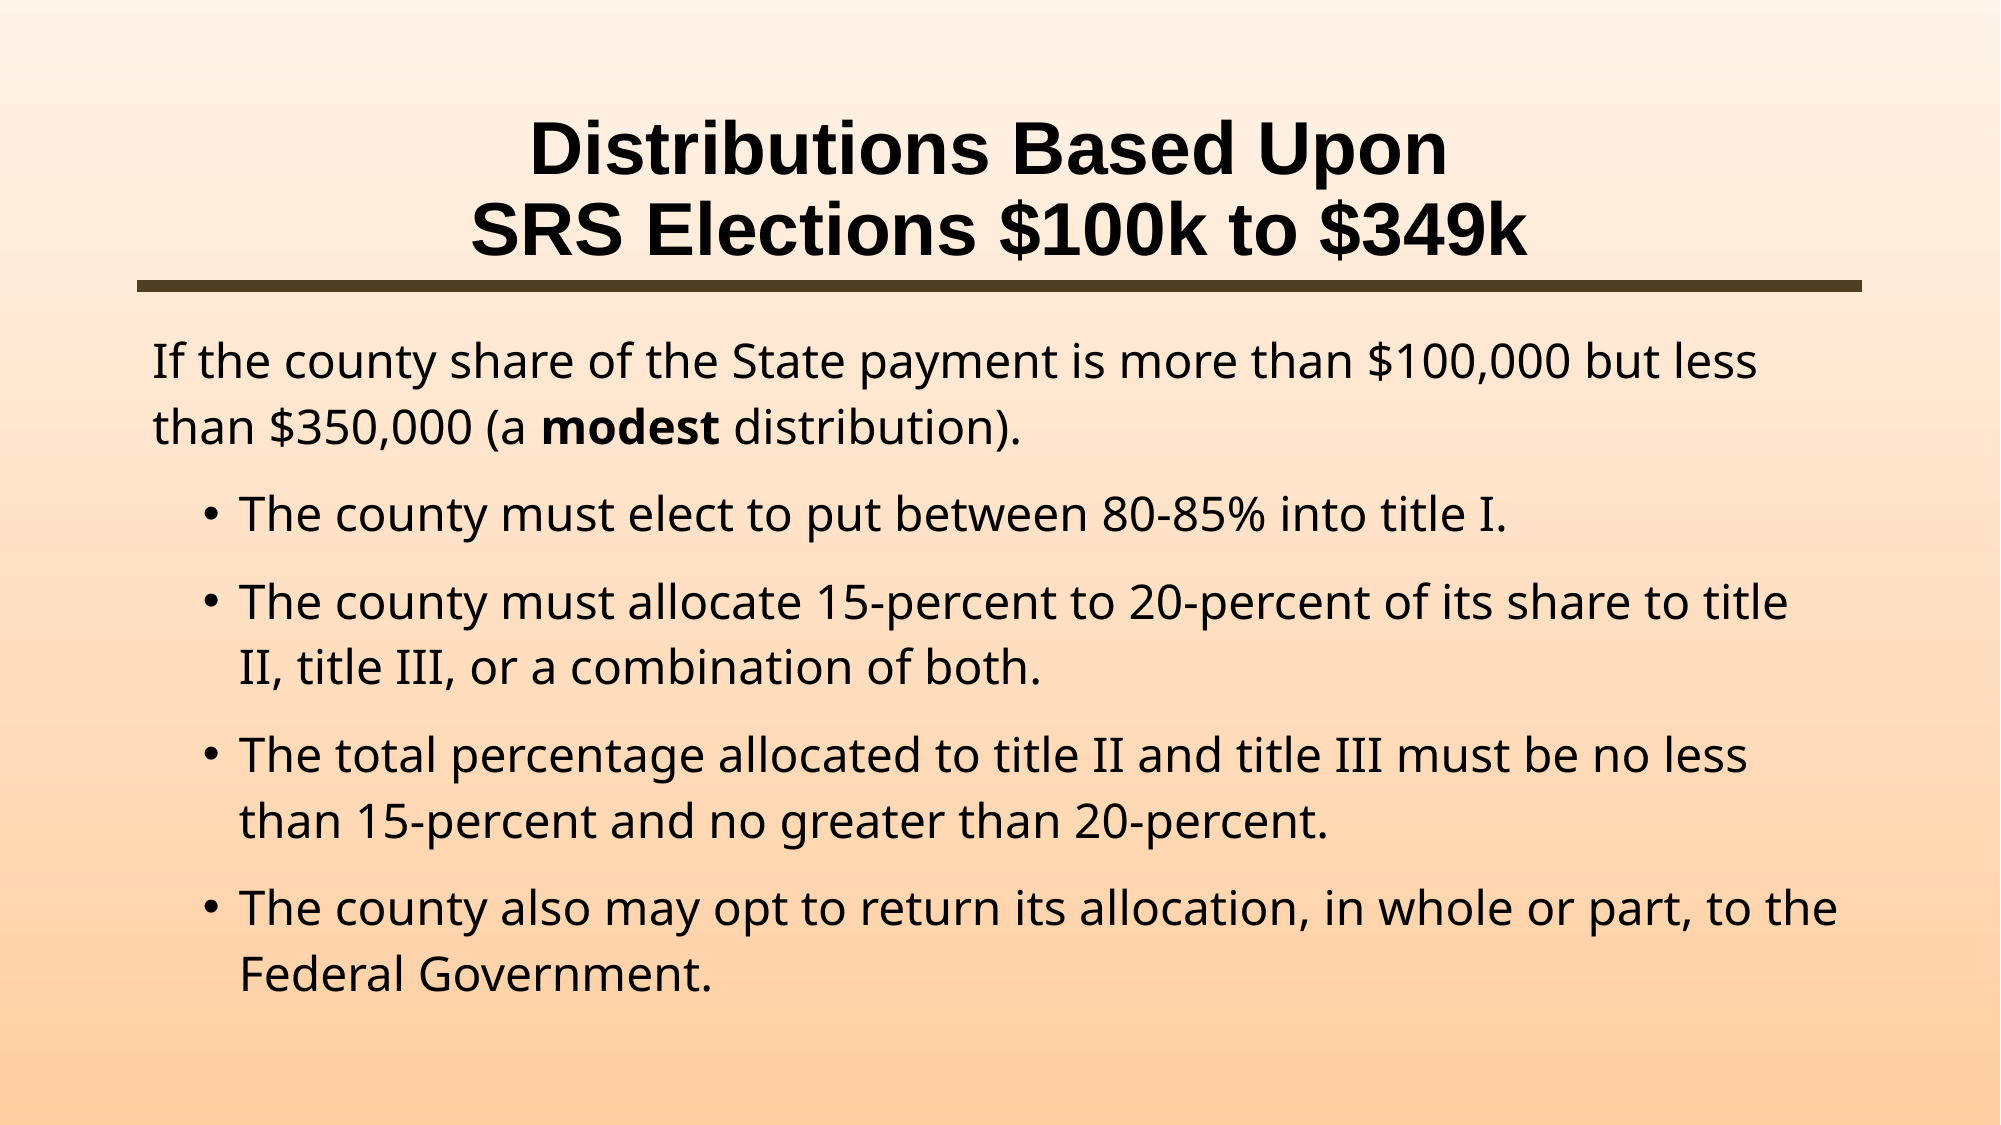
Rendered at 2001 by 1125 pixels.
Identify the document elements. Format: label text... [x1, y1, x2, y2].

list If the county share of the State payment is more than $100,000 but less than $350,000 (a modest distribution). The county must elect to put between 80-85% into title I. The county must allocate 15-percent to 20-percent of its share to title II, title III, or a combination of both. The total percentage allocated to title II and title III must be no less than 15-percent and no greater than 20-percent. The county also may opt to return its allocation, in whole or part, to the Federal Government. [137, 315, 1863, 1010]
title Distributions Based Upon SRS Elections $100k to $349k [137, 102, 1863, 262]
